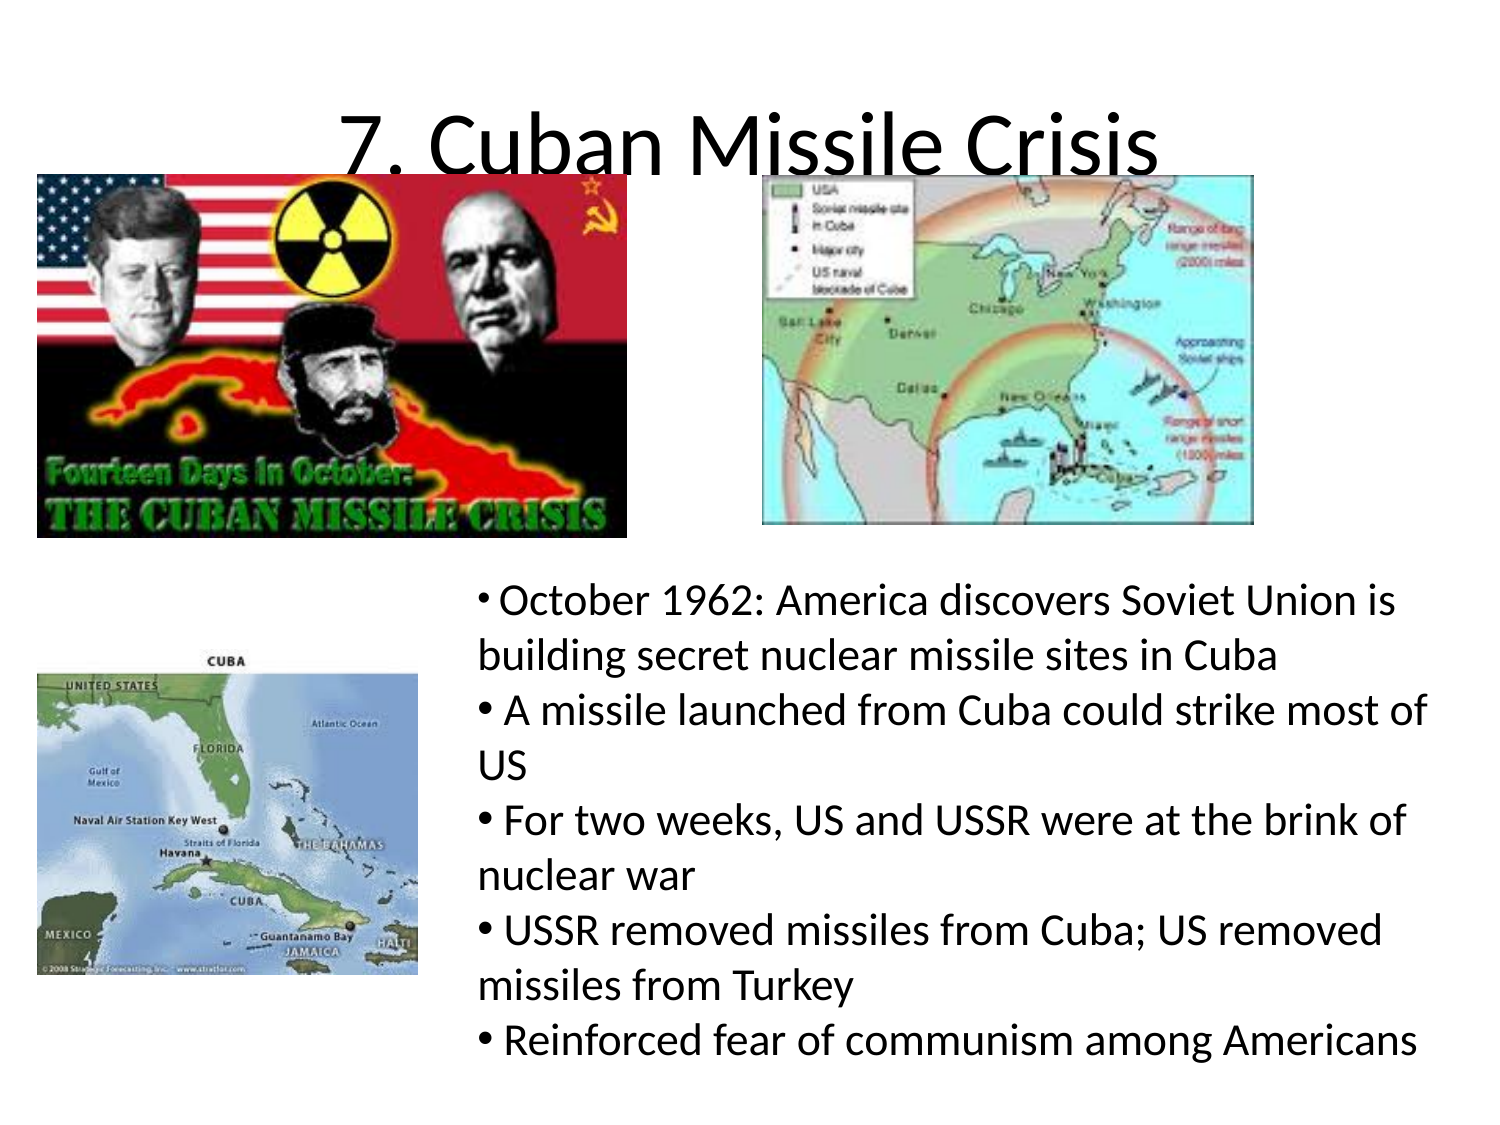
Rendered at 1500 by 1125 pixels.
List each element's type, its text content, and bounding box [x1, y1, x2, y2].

title 7. Cuban Missile Crisis [75, 45, 1425, 233]
picture [37, 649, 418, 976]
picture [762, 174, 1255, 526]
text_box October 1962: America discovers Soviet Union is building secret nuclear missile sites in Cuba A missile launched from Cuba could strike most of US For two weeks, US and USSR were at the brink of nuclear war USSR removed missiles from Cuba; US removed missiles from Turkey Reinforced fear of communism among Americans [462, 562, 1450, 1073]
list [37, 174, 627, 538]
